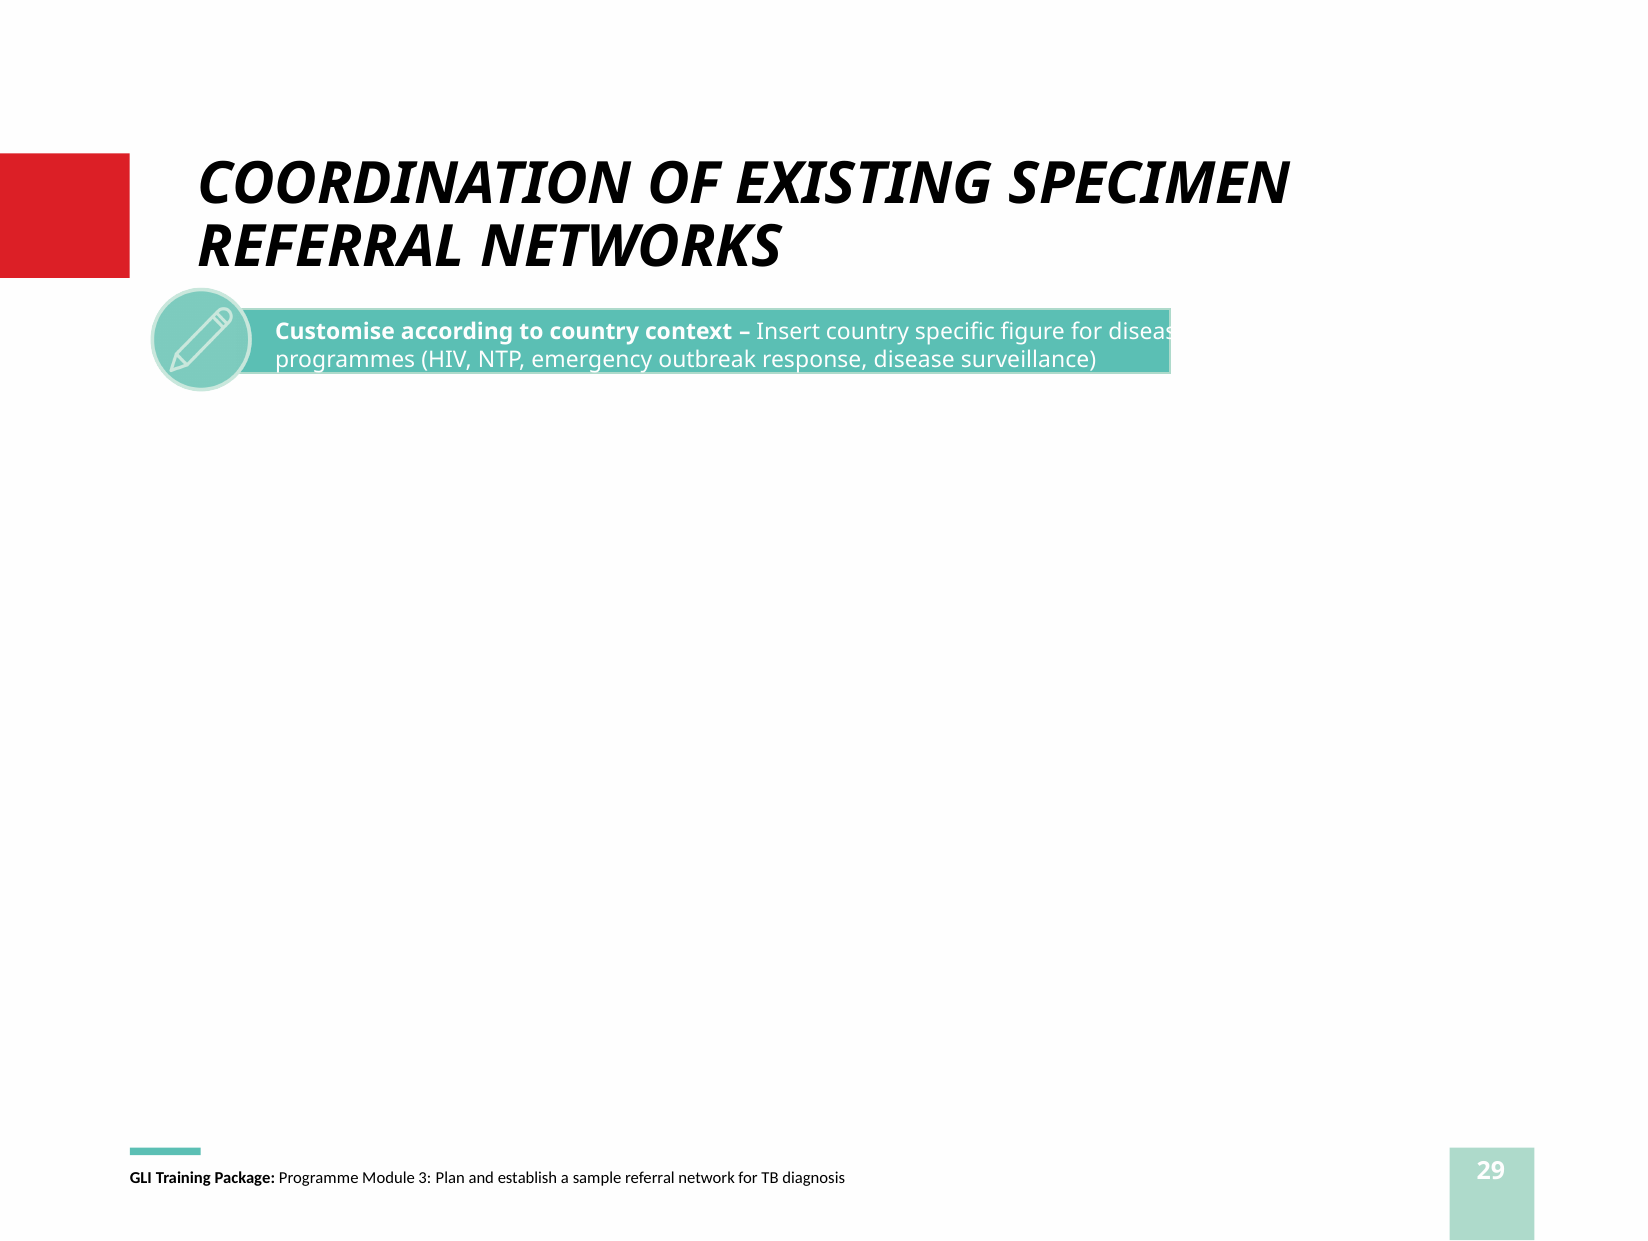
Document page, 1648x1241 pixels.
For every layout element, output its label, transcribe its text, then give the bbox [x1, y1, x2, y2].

text_box Customise according to country context – Insert country specific figure for disease programmes (HIV, NTP, emergency outbreak response, disease surveillance) [260, 309, 1278, 407]
text_box [257, 308, 1171, 374]
picture [144, 282, 257, 395]
title COORDINATION OF EXISTING SPECIMEN REFERRAL NETWORKS [197, 153, 1450, 278]
